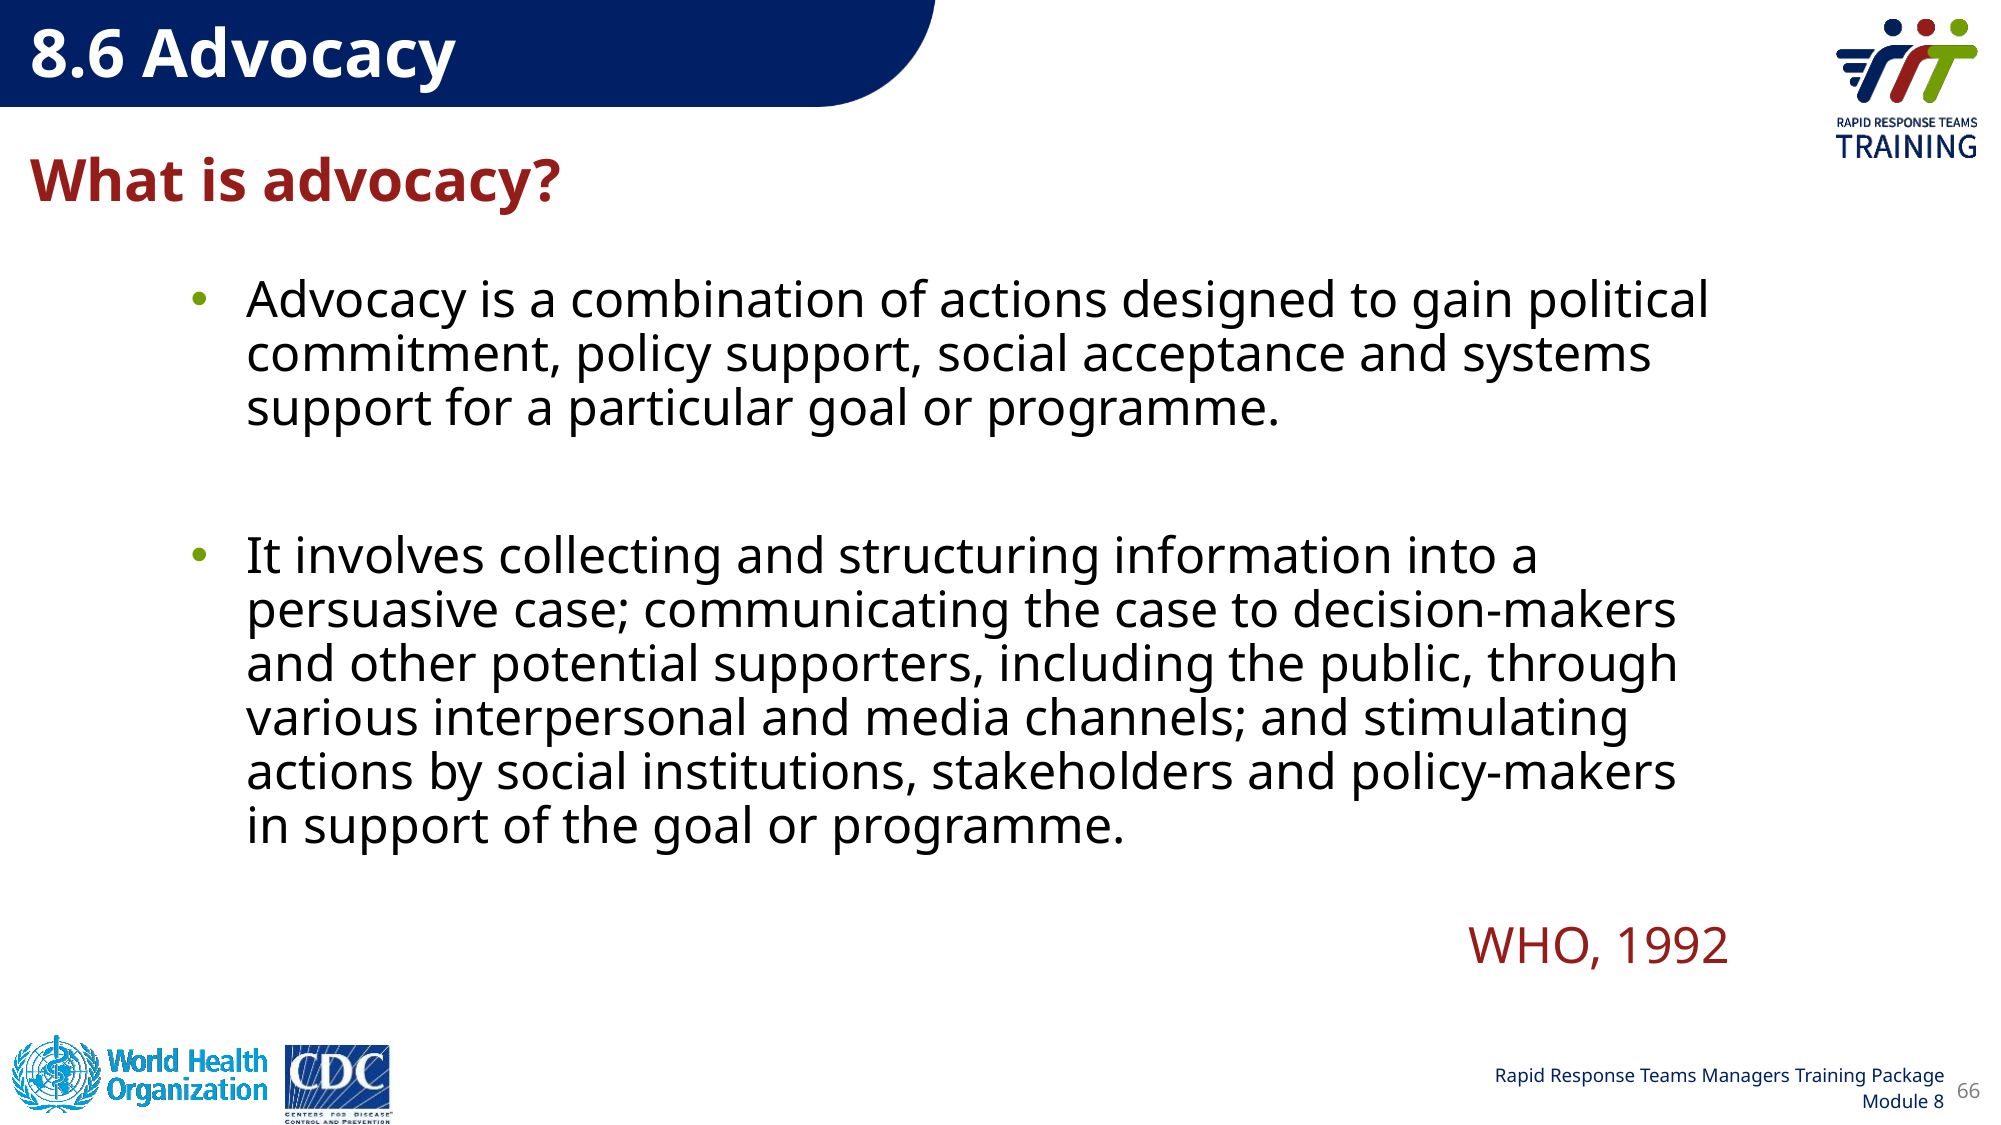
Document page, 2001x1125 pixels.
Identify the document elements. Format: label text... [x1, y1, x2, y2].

picture [285, 1045, 393, 1124]
picture [50, 1109, 62, 1113]
list Advocacy is a combination of actions designed to gain political commitment, policy support, social acceptance and systems support for a particular goal or programme. It involves collecting and structuring information into a persuasive case; communicating the case to decision-makers and other potential supporters, including the public, through various interpersonal and media channels; and stimulating actions by social institutions, stakeholders and policy-makers in support of the goal or programme. WHO, 1992 [107, 266, 1738, 1031]
picture [34, 1058, 41, 1077]
picture [38, 1092, 54, 1100]
picture [38, 1044, 53, 1052]
picture [28, 1054, 36, 1077]
picture [1835, 19, 1978, 167]
slide_number 66 [1937, 1070, 2000, 1124]
picture [12, 1084, 46, 1113]
picture [0, 0, 936, 107]
list 8.6 Advocacy [22, 0, 1535, 99]
picture [12, 1035, 53, 1067]
picture [46, 1056, 54, 1061]
picture [36, 1035, 267, 1113]
title What is advocacy? [22, 130, 1824, 235]
picture [43, 1088, 54, 1094]
